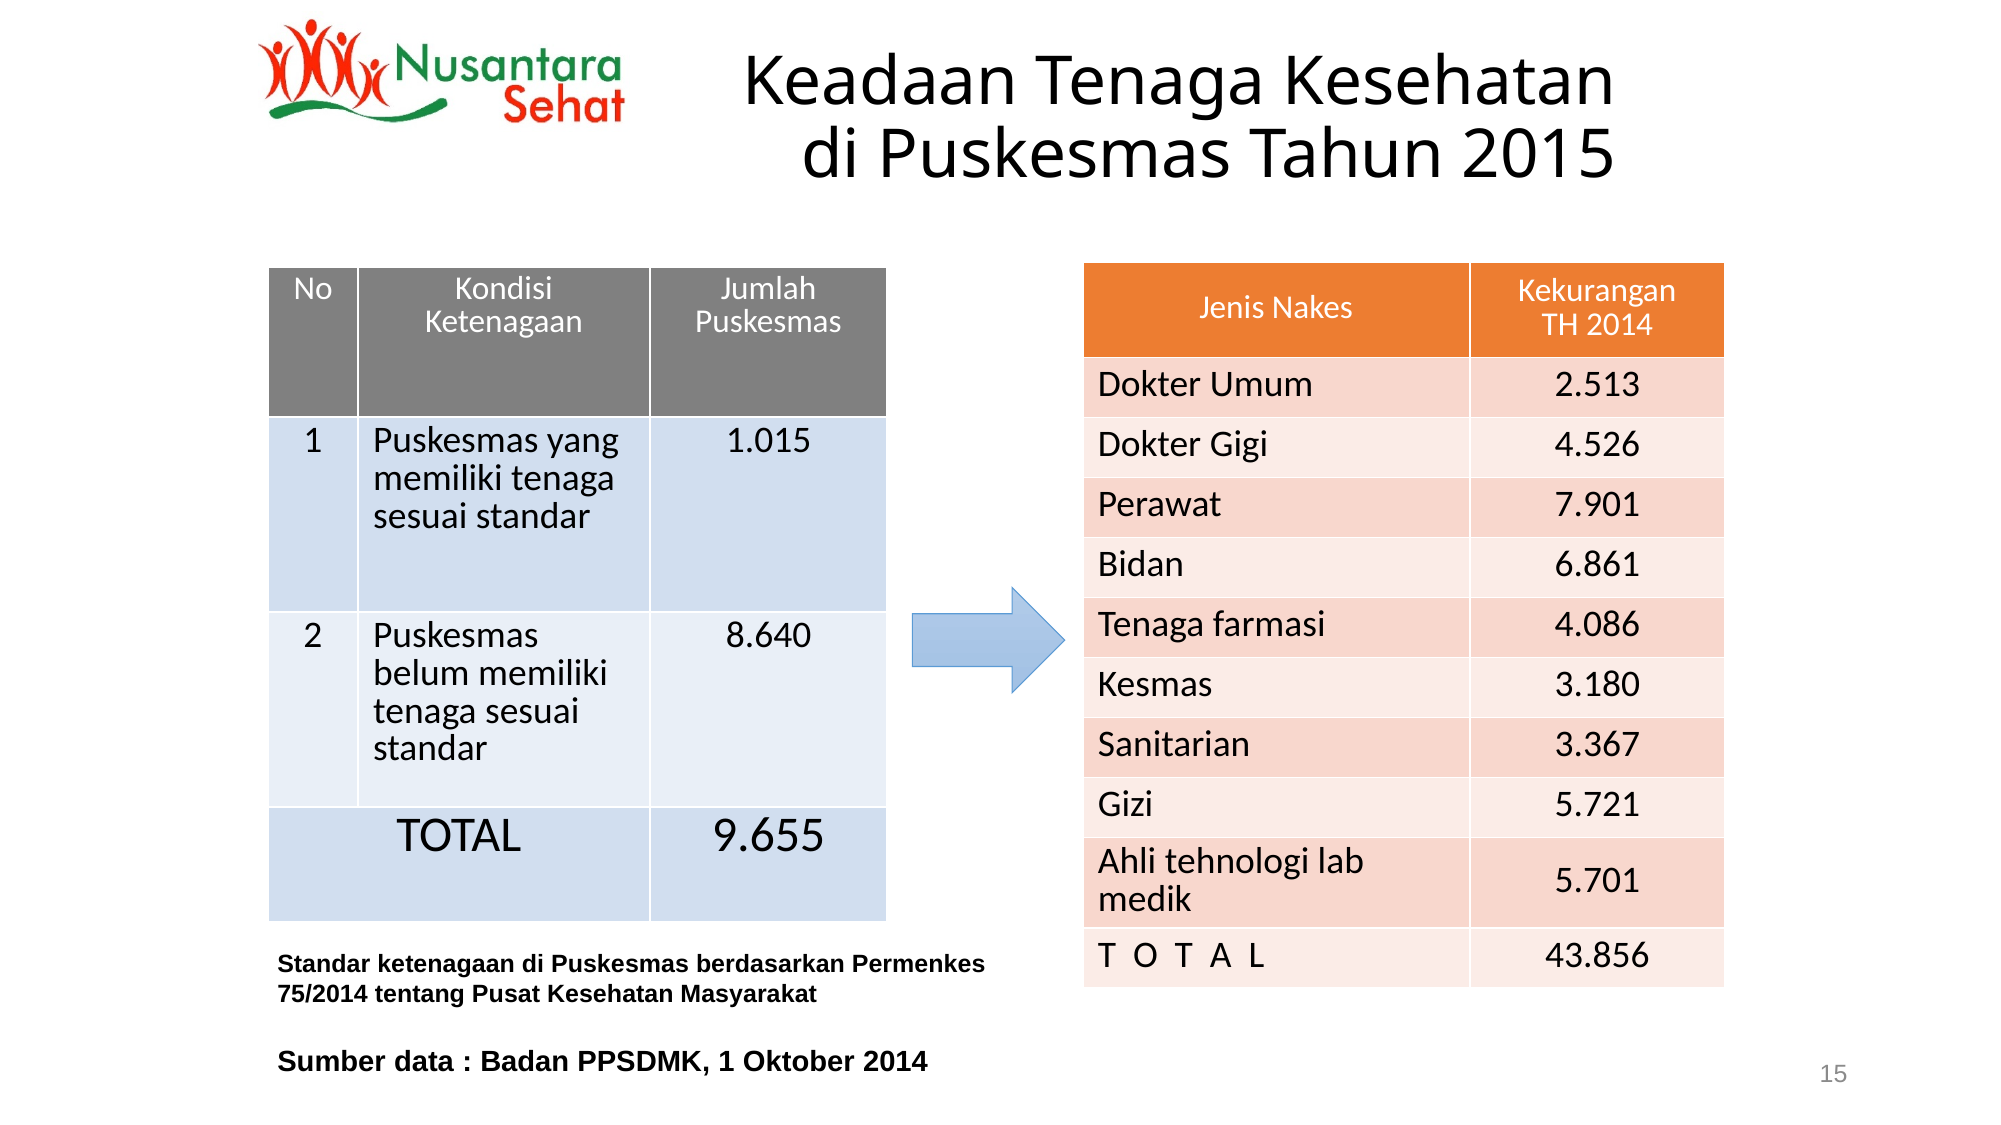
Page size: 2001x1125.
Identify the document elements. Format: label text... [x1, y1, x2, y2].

table_cell 1.015 [651, 418, 886, 611]
text_box [911, 586, 1066, 695]
table_cell 6.861 [1471, 538, 1724, 597]
table_header Jumlah Puskesmas [651, 268, 886, 416]
table_cell Puskesmas belum memiliki tenaga sesuai standar [359, 613, 649, 806]
table_cell Kesmas [1084, 658, 1469, 717]
table_cell 2 [269, 613, 357, 806]
title Keadaan Tenaga Kesehatan di Puskesmas Tahun 2015 [681, 37, 1632, 200]
slide_number 15 [1412, 1042, 1863, 1103]
table_cell T O T A L [1084, 929, 1469, 987]
table_header Kekurangan TH 2014 [1471, 263, 1724, 357]
picture [258, 11, 630, 132]
table_cell Dokter Umum [1084, 358, 1469, 417]
table_cell 43.856 [1471, 929, 1724, 987]
table_cell Ahli tehnologi lab medik [1084, 838, 1469, 927]
table_cell 8.640 [651, 613, 886, 806]
table_cell 5.721 [1471, 778, 1724, 837]
table_cell 9.655 [651, 808, 886, 921]
table_cell 7.901 [1471, 478, 1724, 537]
table_cell Puskesmas yang memiliki tenaga sesuai standar [359, 418, 649, 611]
table_cell 5.701 [1471, 838, 1724, 927]
table_cell 3.180 [1471, 658, 1724, 717]
table_cell 3.367 [1471, 718, 1724, 777]
table_cell 2.513 [1471, 358, 1724, 417]
table_header No [269, 268, 357, 416]
table_cell Sanitarian [1084, 718, 1469, 777]
table_cell 4.086 [1471, 598, 1724, 657]
table_cell 4.526 [1471, 418, 1724, 477]
table_header Kondisi Ketenagaan [359, 268, 649, 416]
table_cell Perawat [1084, 478, 1469, 537]
table_cell Bidan [1084, 538, 1469, 597]
table_cell TOTAL [269, 808, 649, 921]
table_cell 1 [269, 418, 357, 611]
table_cell Tenaga farmasi [1084, 598, 1469, 657]
table_cell Dokter Gigi [1084, 418, 1469, 477]
text_box Standar ketenagaan di Puskesmas berdasarkan Permenkes 75/2014 tentang Pusat Kesehatan Masyarakat Sumber data : Badan PPSDMK, 1 Oktober 2014 [262, 940, 1049, 1085]
table_header Jenis Nakes [1084, 263, 1469, 357]
table_cell Gizi [1084, 778, 1469, 837]
